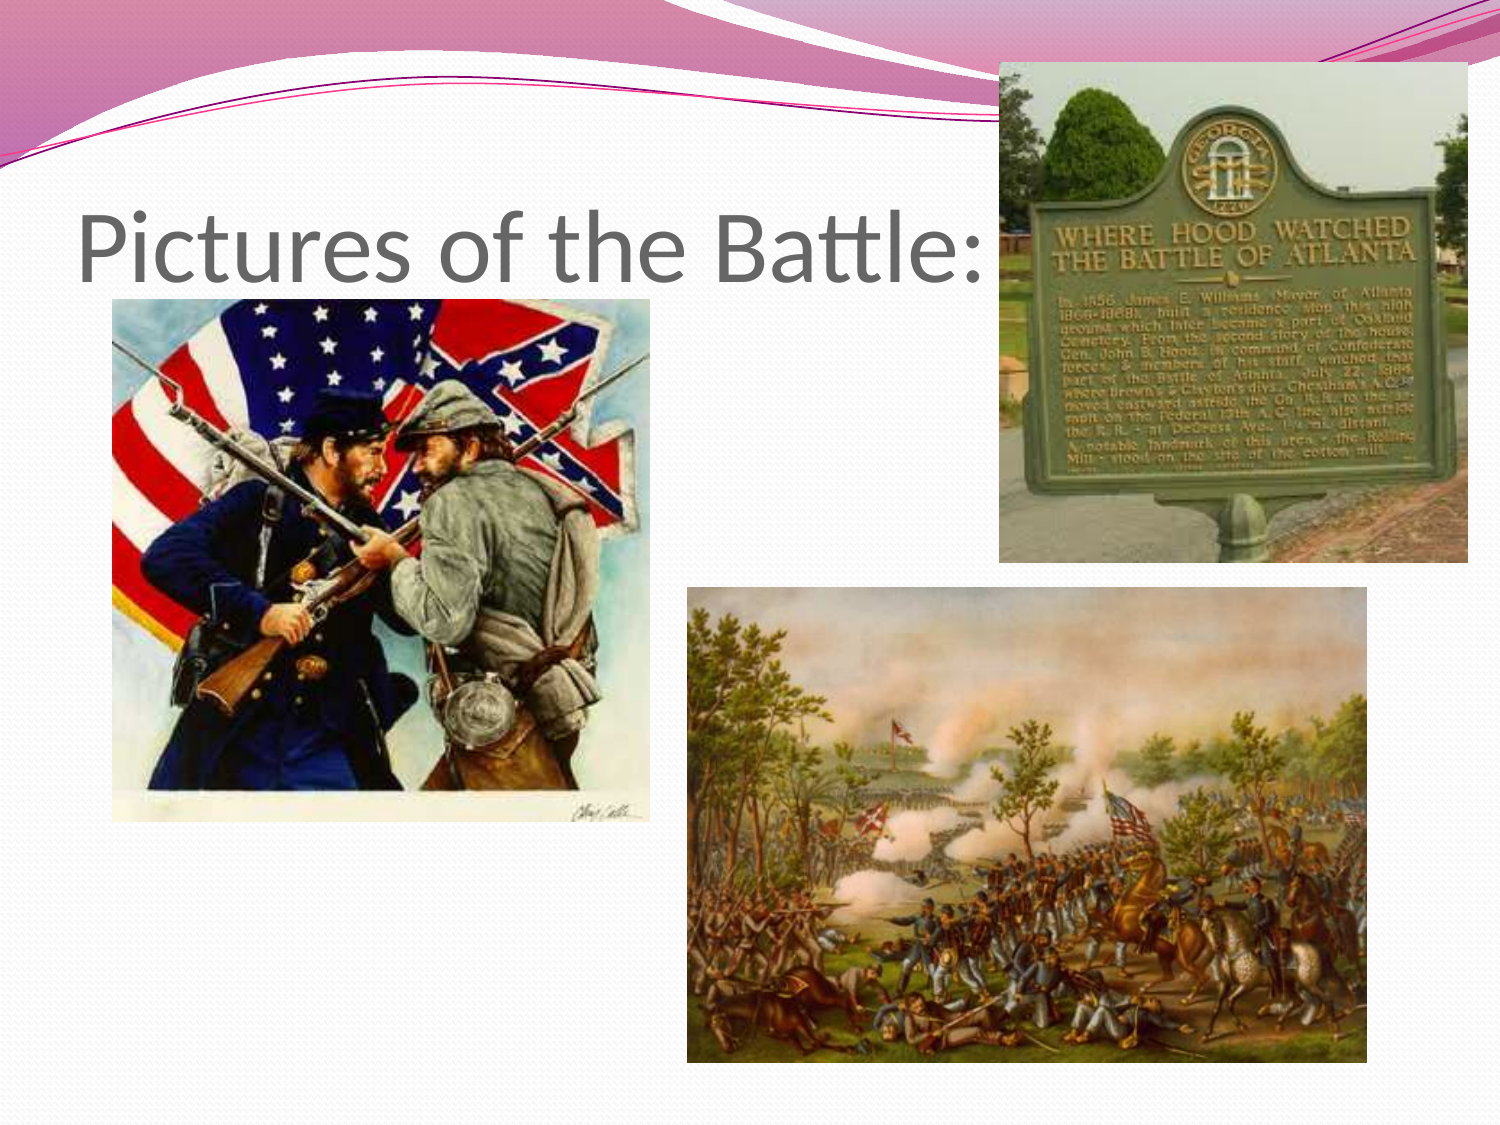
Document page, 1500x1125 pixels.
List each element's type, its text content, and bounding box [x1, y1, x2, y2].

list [112, 299, 651, 822]
picture [687, 587, 1367, 1063]
picture [999, 62, 1468, 563]
title Pictures of the Battle: [75, 115, 992, 303]
